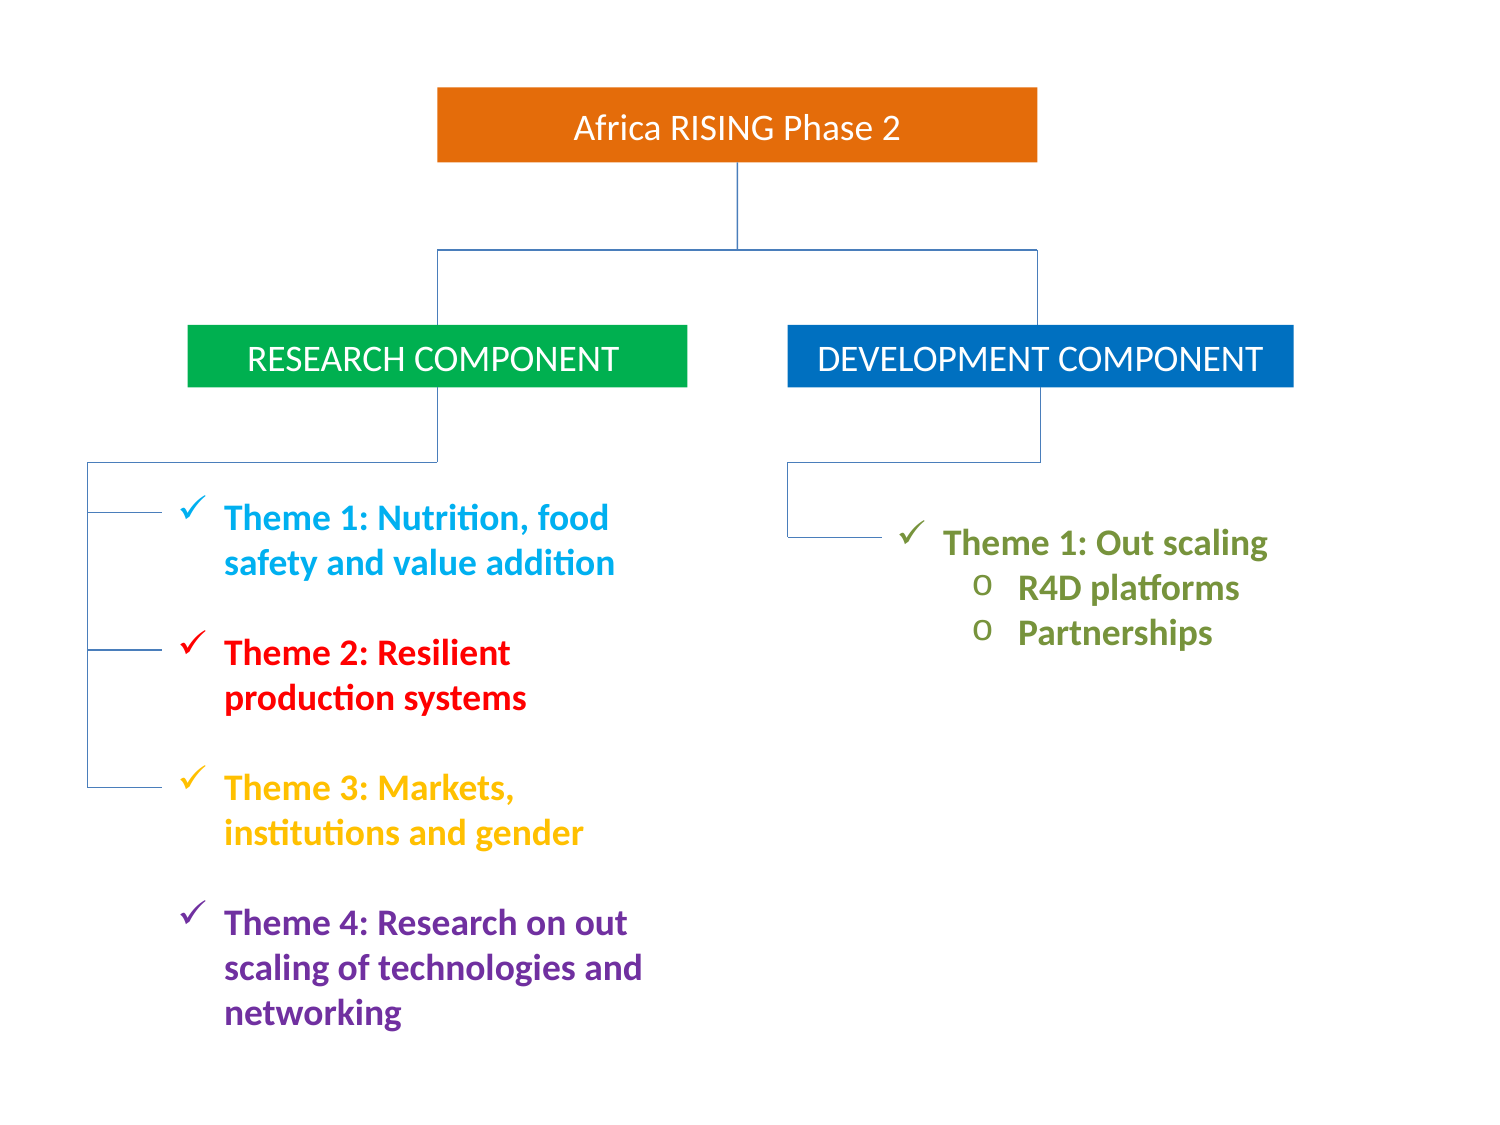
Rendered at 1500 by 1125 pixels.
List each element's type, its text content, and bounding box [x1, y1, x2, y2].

text_box Theme 1: Out scaling R4D platforms Partnerships [881, 511, 1407, 661]
text_box RESEARCH COMPONENT [185, 323, 690, 389]
text_box DEVELOPMENT COMPONENT [785, 323, 1296, 389]
text_box Africa RISING Phase 2 [435, 85, 1039, 164]
text_box Theme 1: Nutrition, food safety and value addition Theme 2: Resilient production systems Theme 3: Markets, institutions and gender Theme 4: Research on out scaling of technologies and networking [162, 485, 688, 1041]
